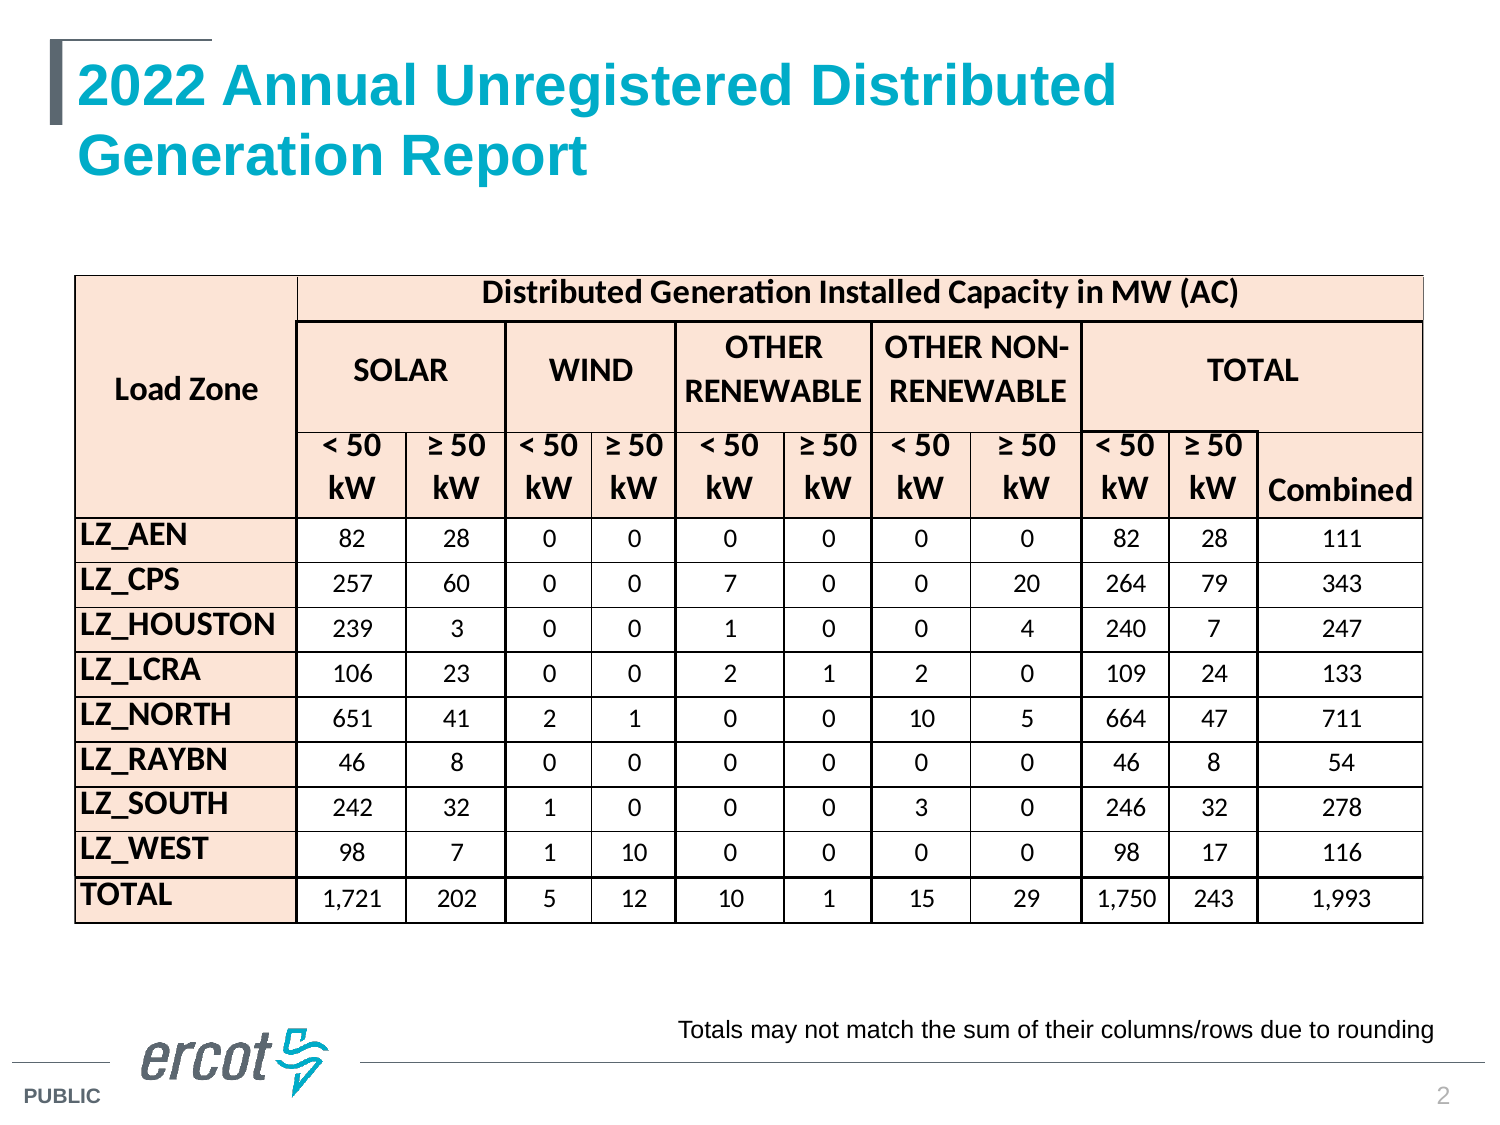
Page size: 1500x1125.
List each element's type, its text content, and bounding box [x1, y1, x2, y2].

title 2022 Annual Unregistered Distributed Generation Report [62, 39, 1450, 188]
slide_number 2 [1400, 1076, 1488, 1113]
picture [73, 274, 1426, 926]
picture [137, 1024, 332, 1100]
text_box Totals may not match the sum of their columns/rows due to rounding [663, 1005, 1452, 1051]
